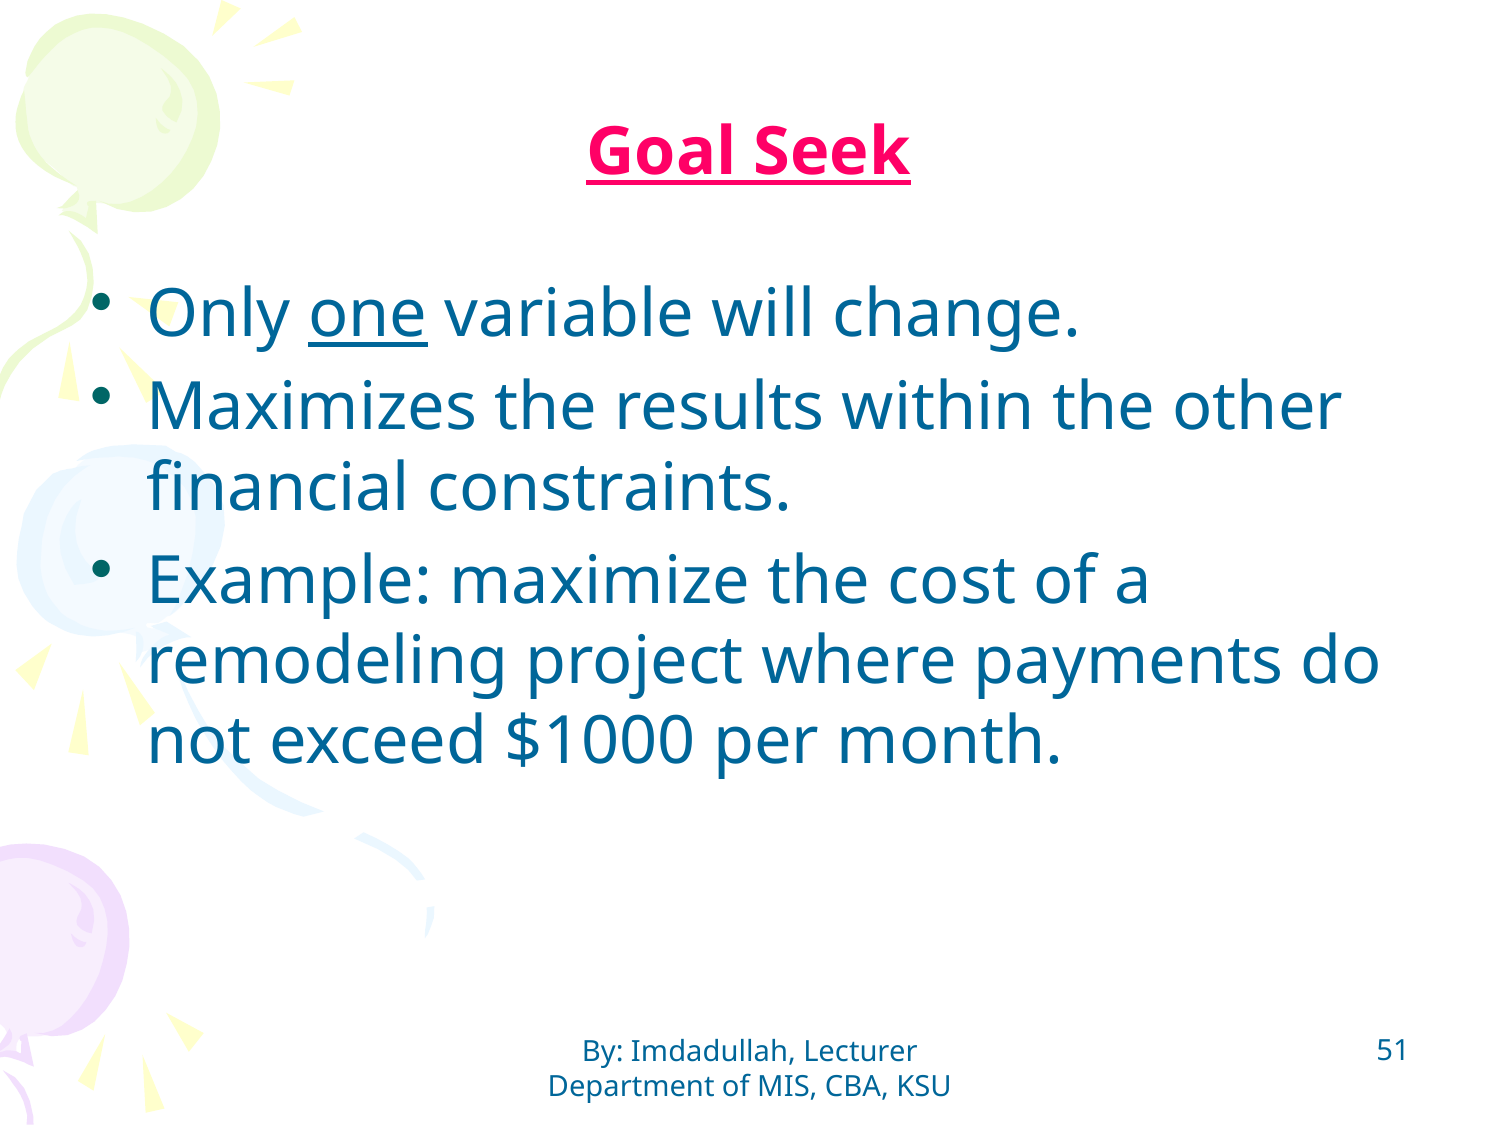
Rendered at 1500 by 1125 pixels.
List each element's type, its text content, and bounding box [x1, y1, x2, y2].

footer By: Imdadullah, Lecturer Department of MIS, CBA, KSU [512, 1024, 988, 1101]
slide_number 51 [1074, 1023, 1426, 1100]
list Only one variable will change. Maximizes the results within the other financial constraints. Example: maximize the cost of a remodeling project where payments do not exceed $1000 per month. [74, 262, 1426, 994]
title Goal Seek [51, 70, 1446, 198]
